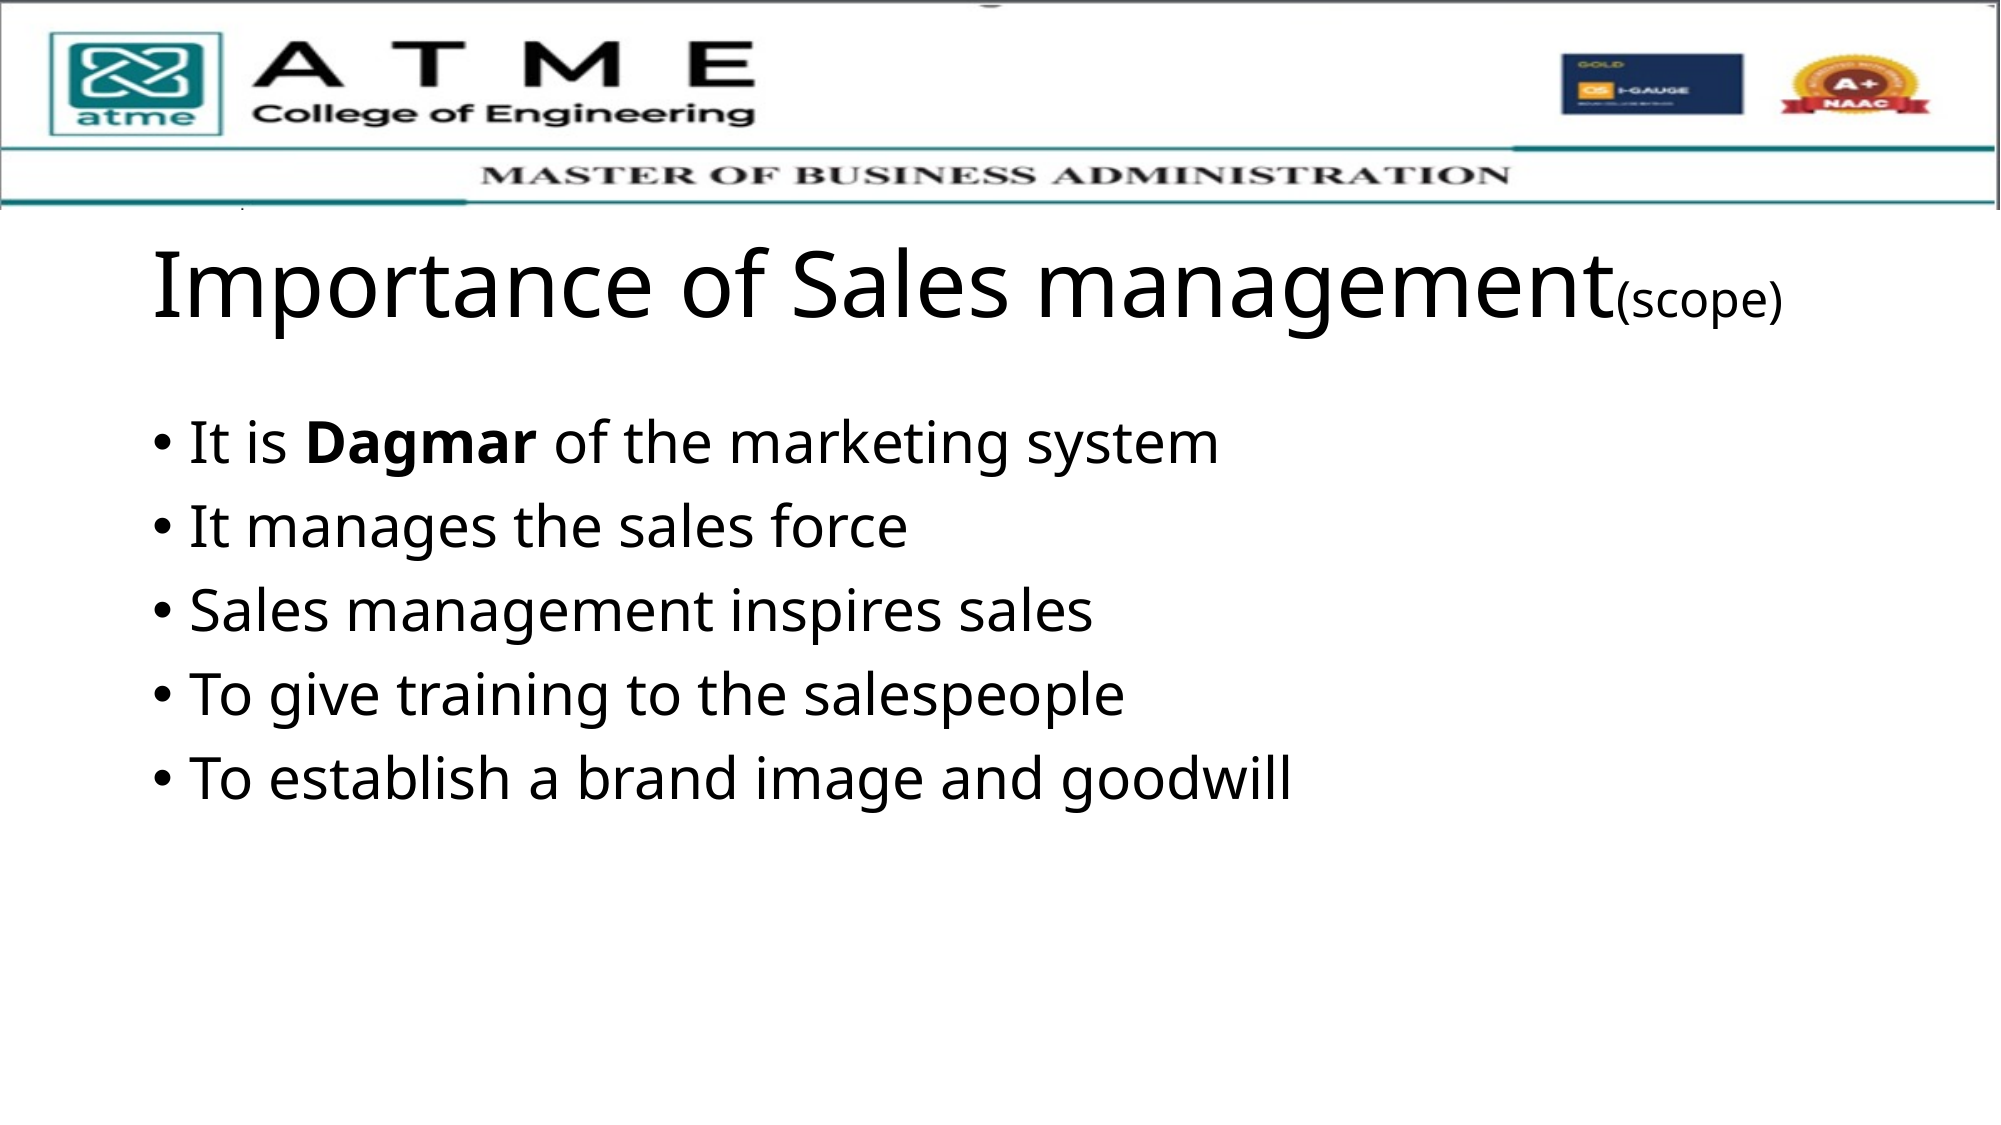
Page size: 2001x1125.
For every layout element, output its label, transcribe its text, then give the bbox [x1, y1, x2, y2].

picture [0, 0, 2000, 210]
title Importance of Sales management(scope) [137, 202, 1863, 373]
list It is Dagmar of the marketing system It manages the sales force Sales management inspires sales To give training to the salespeople To establish a brand image and goodwill [137, 406, 1863, 1014]
